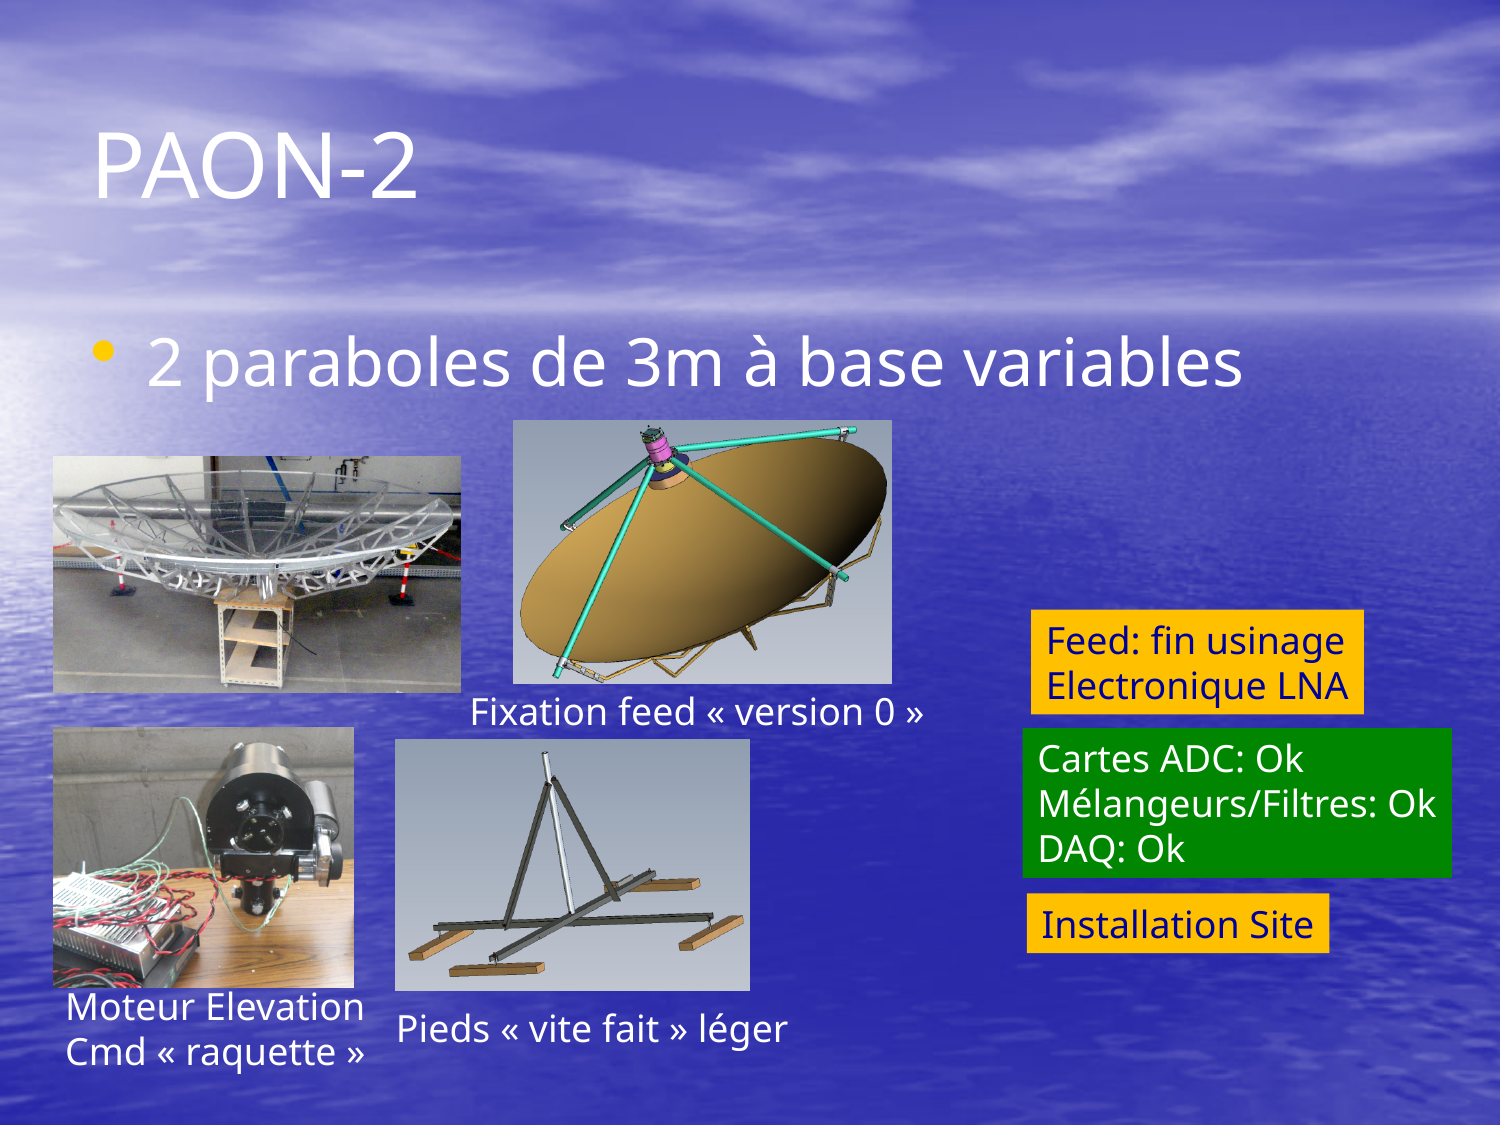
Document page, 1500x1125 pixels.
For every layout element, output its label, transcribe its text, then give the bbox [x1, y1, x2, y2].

text_box Cartes ADC: Ok Mélangeurs/Filtres: Ok DAQ: Ok [1022, 728, 1452, 878]
text_box Moteur Elevation Cmd « raquette » [50, 975, 381, 1081]
text_box Feed: fin usinage Electronique LNA [1031, 609, 1364, 715]
picture [513, 420, 892, 684]
text_box Fixation feed « version 0 » [454, 680, 951, 741]
picture [395, 739, 750, 992]
list 2 paraboles de 3m à base variables [74, 312, 1426, 988]
title PAON-2 [74, 47, 1426, 276]
text_box Installation Site [1026, 893, 1330, 954]
picture [52, 727, 354, 988]
picture [52, 455, 461, 693]
text_box Pieds « vite fait » léger [381, 997, 804, 1058]
